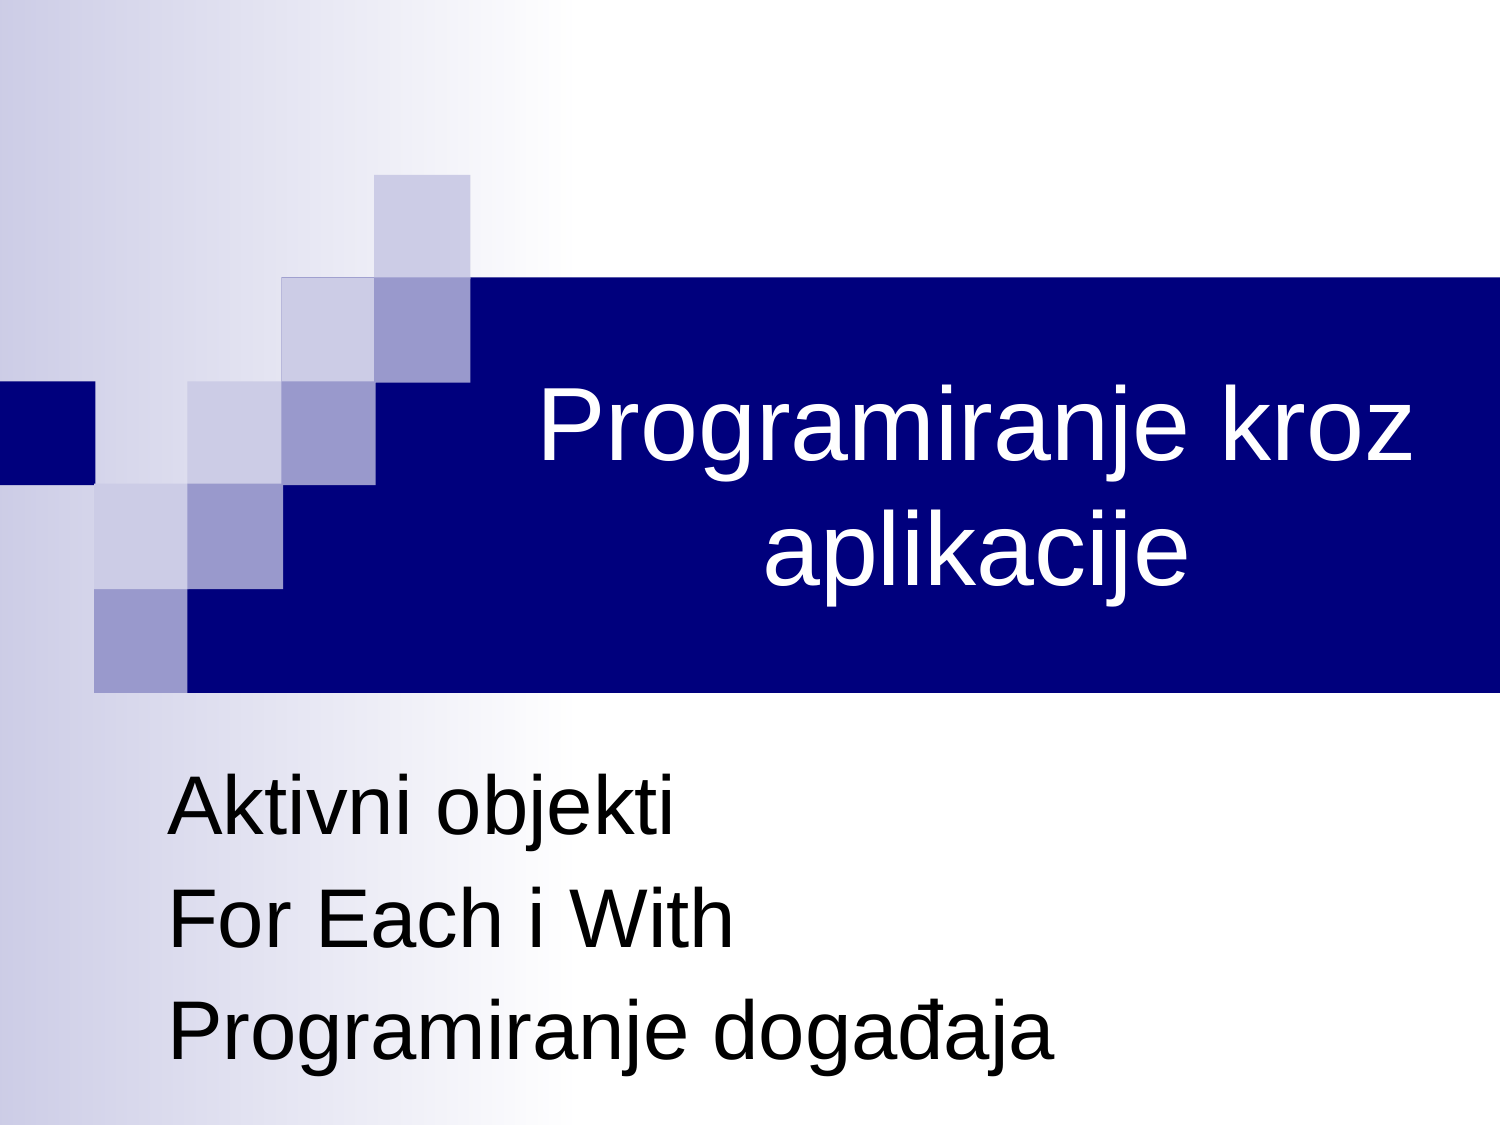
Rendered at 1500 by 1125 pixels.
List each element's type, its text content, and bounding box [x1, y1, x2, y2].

title Programiranje kroz aplikacije [483, 299, 1471, 663]
subtitle Aktivni objekti For Each i With Programiranje događaja [152, 743, 1090, 1096]
